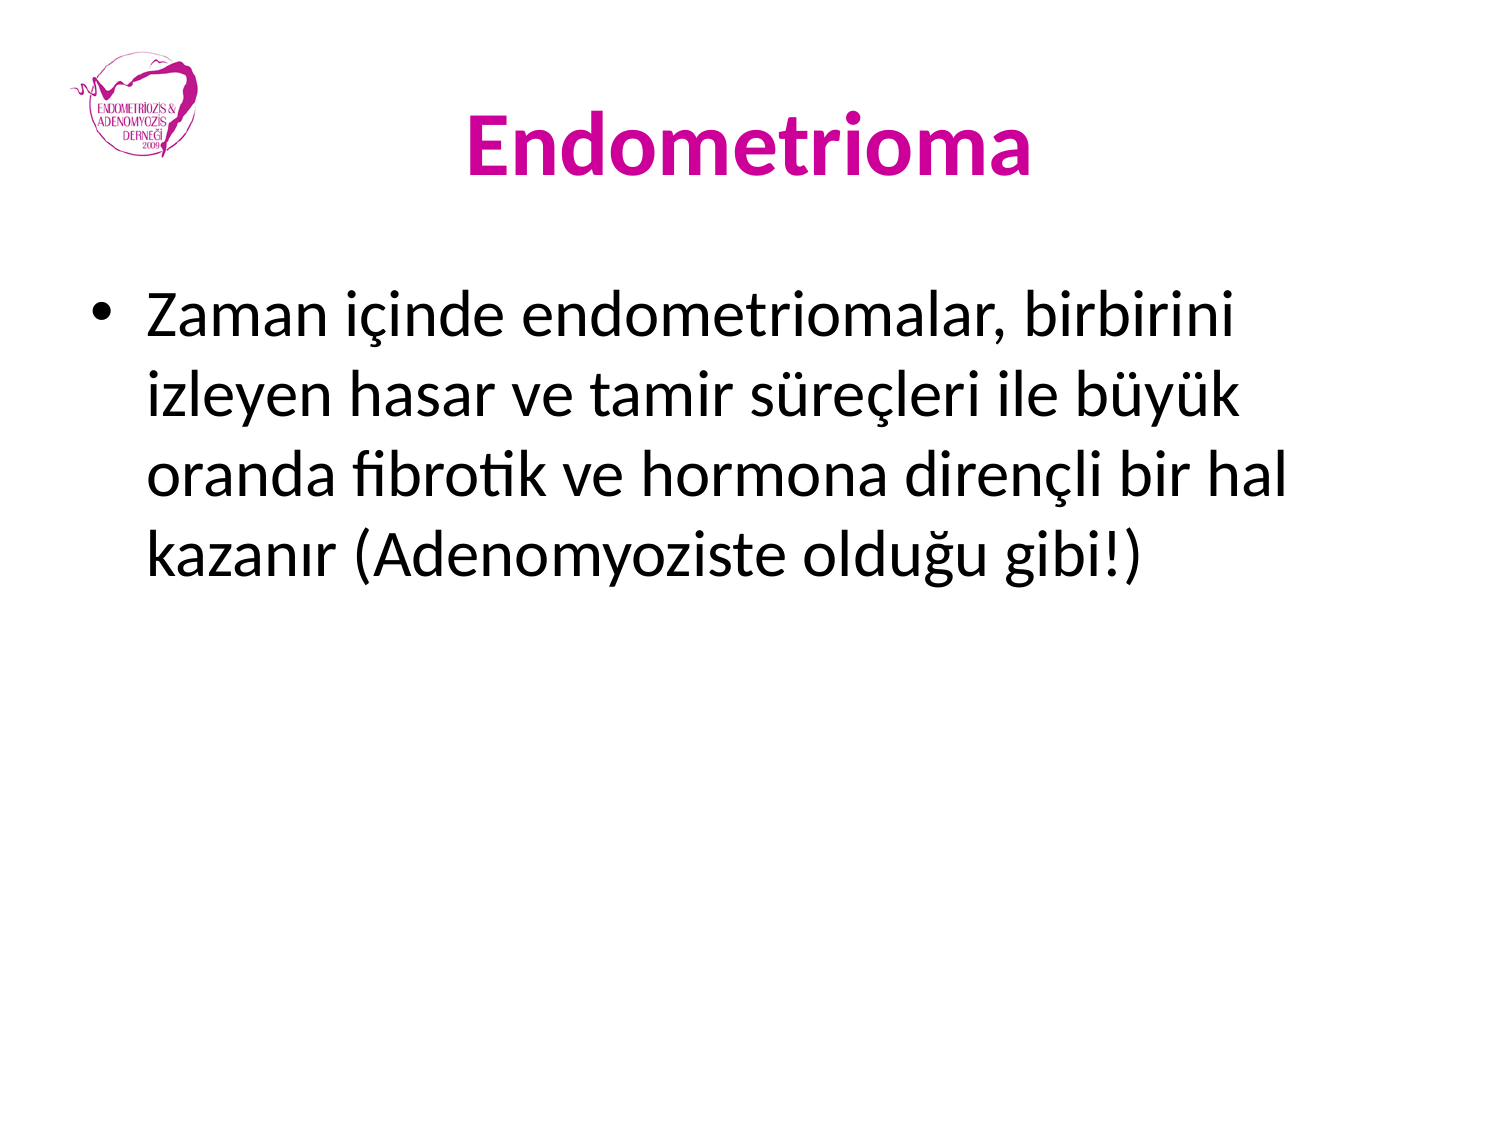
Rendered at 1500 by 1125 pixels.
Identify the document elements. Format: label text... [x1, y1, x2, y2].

list Zaman içinde endometriomalar, birbirini izleyen hasar ve tamir süreçleri ile büyük oranda fibrotik ve hormona dirençli bir hal kazanır (Adenomyoziste olduğu gibi!) [75, 262, 1425, 1005]
title Endometrioma [75, 45, 1425, 233]
picture [70, 46, 206, 162]
